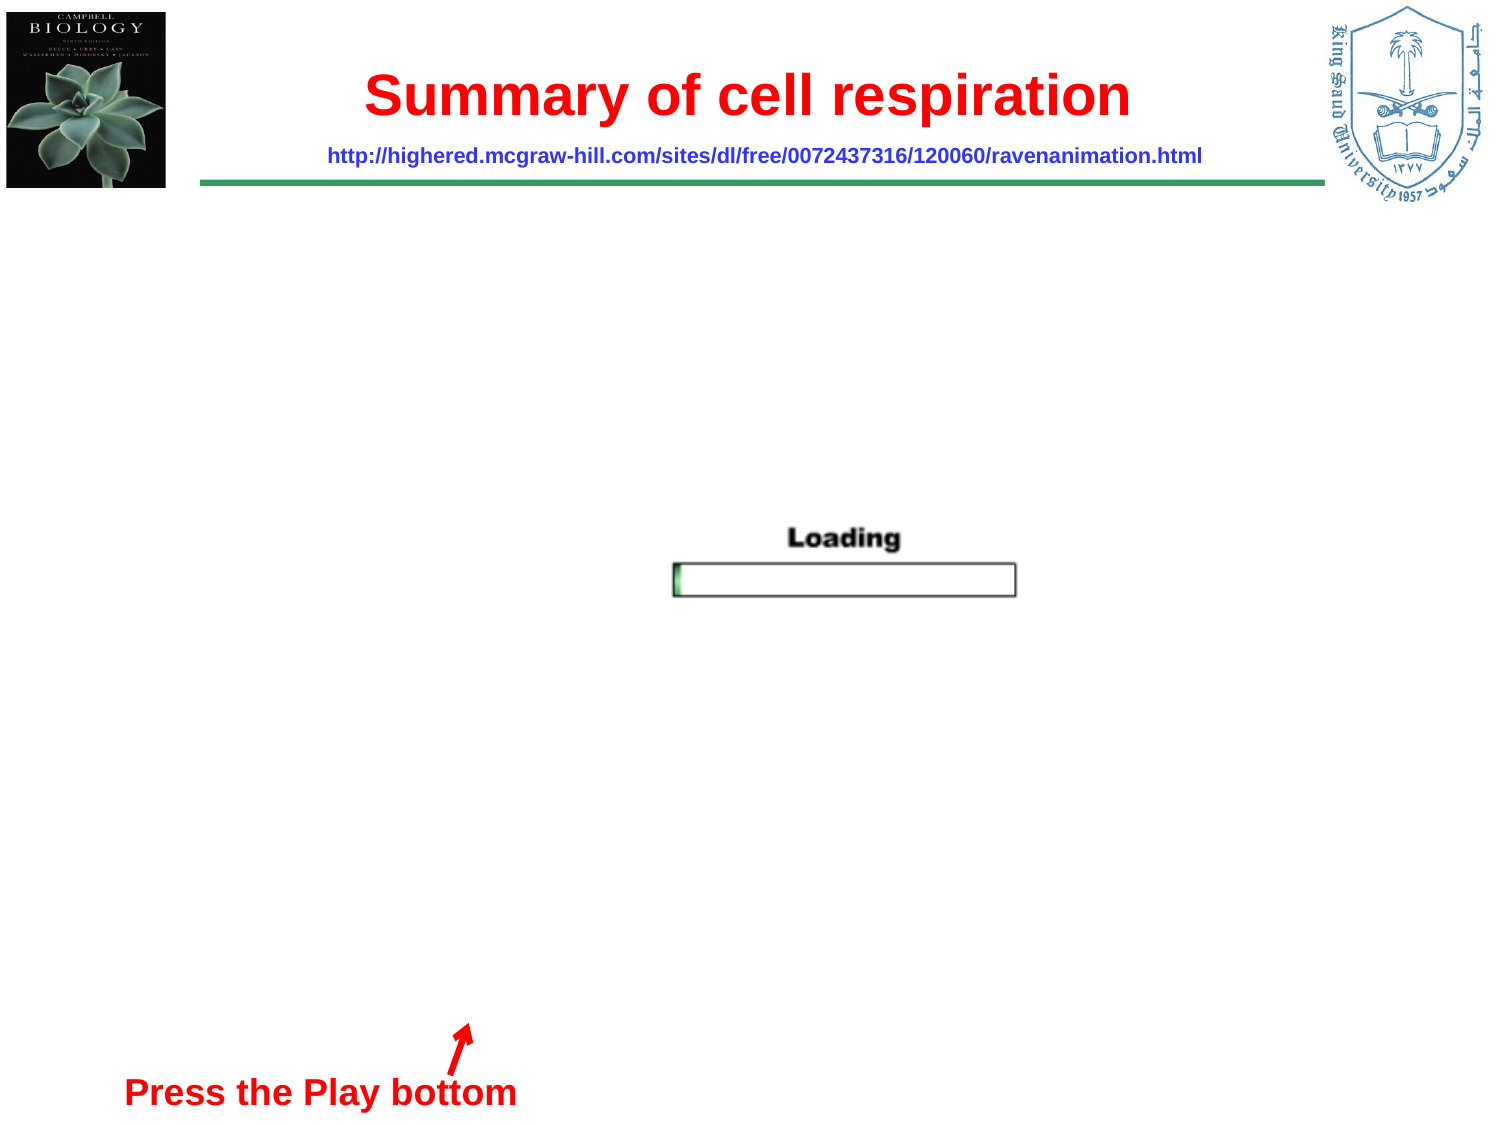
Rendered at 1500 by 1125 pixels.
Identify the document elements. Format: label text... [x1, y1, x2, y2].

text_box Press the Play bottom [109, 1060, 560, 1121]
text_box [449, 1022, 469, 1076]
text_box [5, 0, 1488, 209]
picture [412, 212, 1276, 964]
